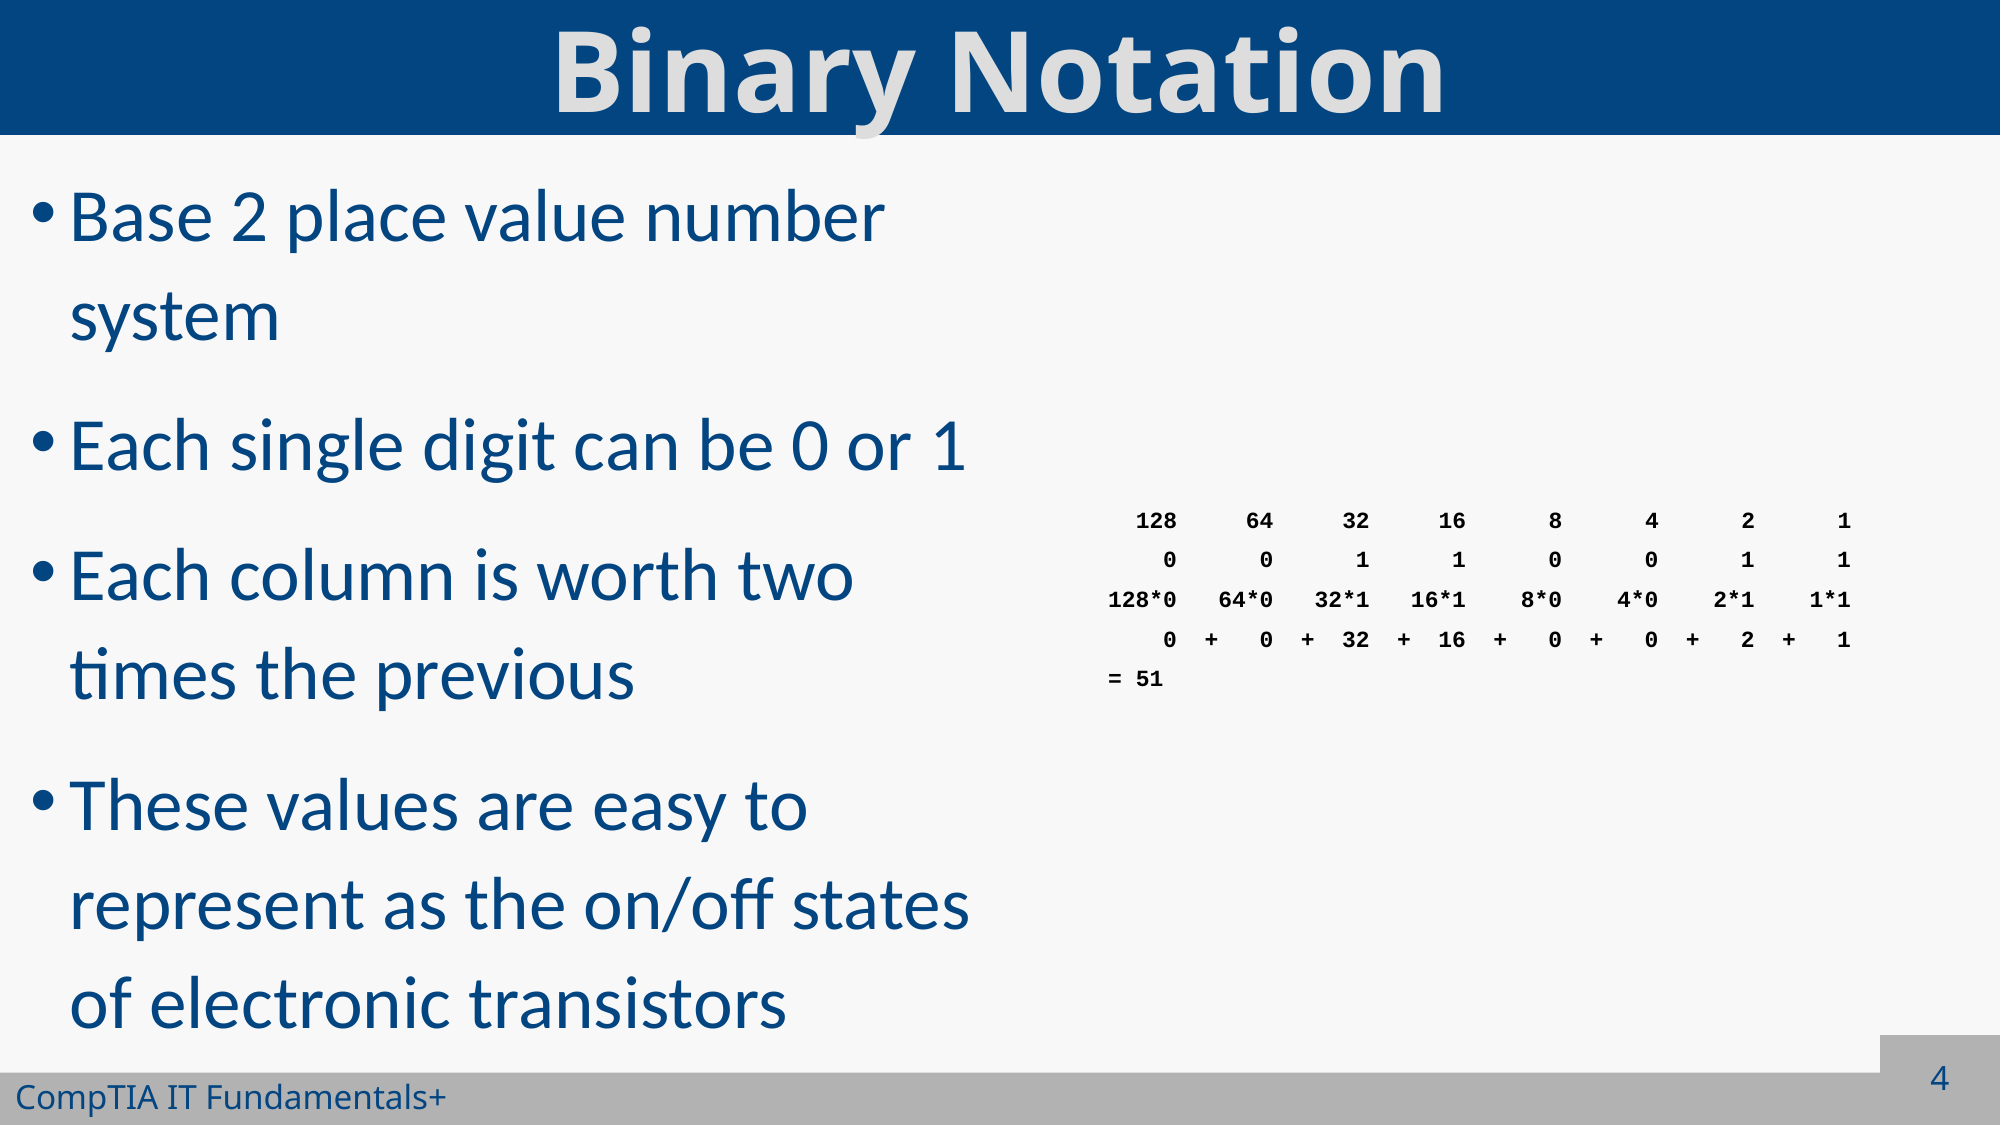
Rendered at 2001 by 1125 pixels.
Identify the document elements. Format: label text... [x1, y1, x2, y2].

list Base 2 place value number system Each single digit can be 0 or 1 Each column is worth two times the previous These values are easy to represent as the on/off states of electronic transistors [15, 149, 990, 1065]
footer CompTIA IT Fundamentals+ [0, 1072, 1880, 1125]
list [1055, 508, 1929, 707]
slide_number 4 [1880, 1035, 2000, 1125]
title Binary Notation [0, 0, 2000, 135]
